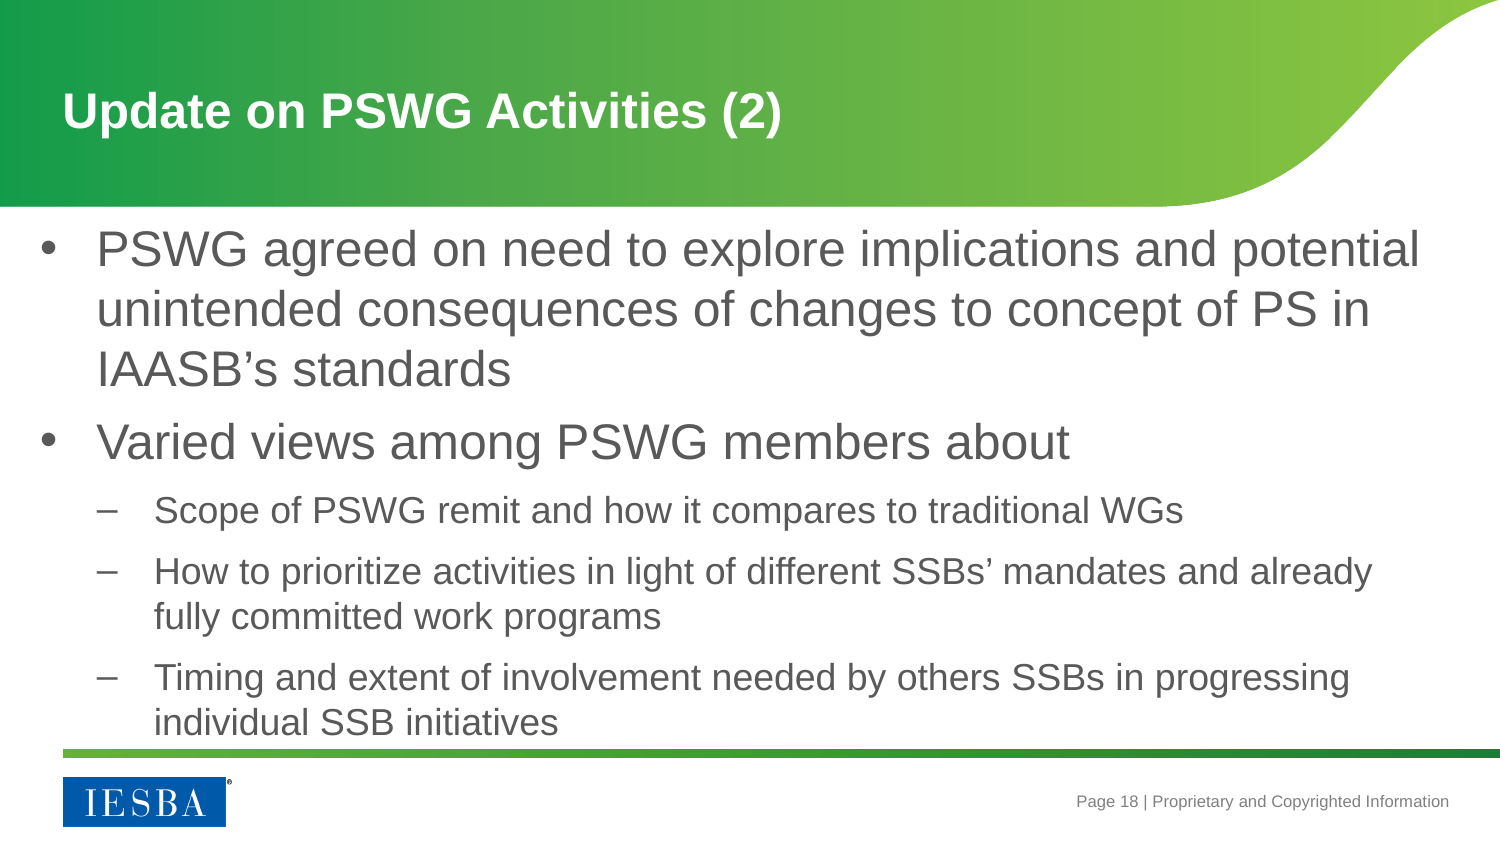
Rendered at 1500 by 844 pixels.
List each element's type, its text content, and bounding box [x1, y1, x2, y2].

title Update on PSWG Activities (2) [62, 75, 1300, 142]
picture [0, 0, 1500, 207]
picture [63, 785, 232, 827]
list PSWG agreed on need to explore implications and potential unintended consequences of changes to concept of PS in IAASB’s standards Varied views among PSWG members about Scope of PSWG remit and how it compares to traditional WGs How to prioritize activities in light of different SSBs’ mandates and already fully committed work programs Timing and extent of involvement needed by others SSBs in progressing individual SSB initiatives [24, 209, 1463, 785]
